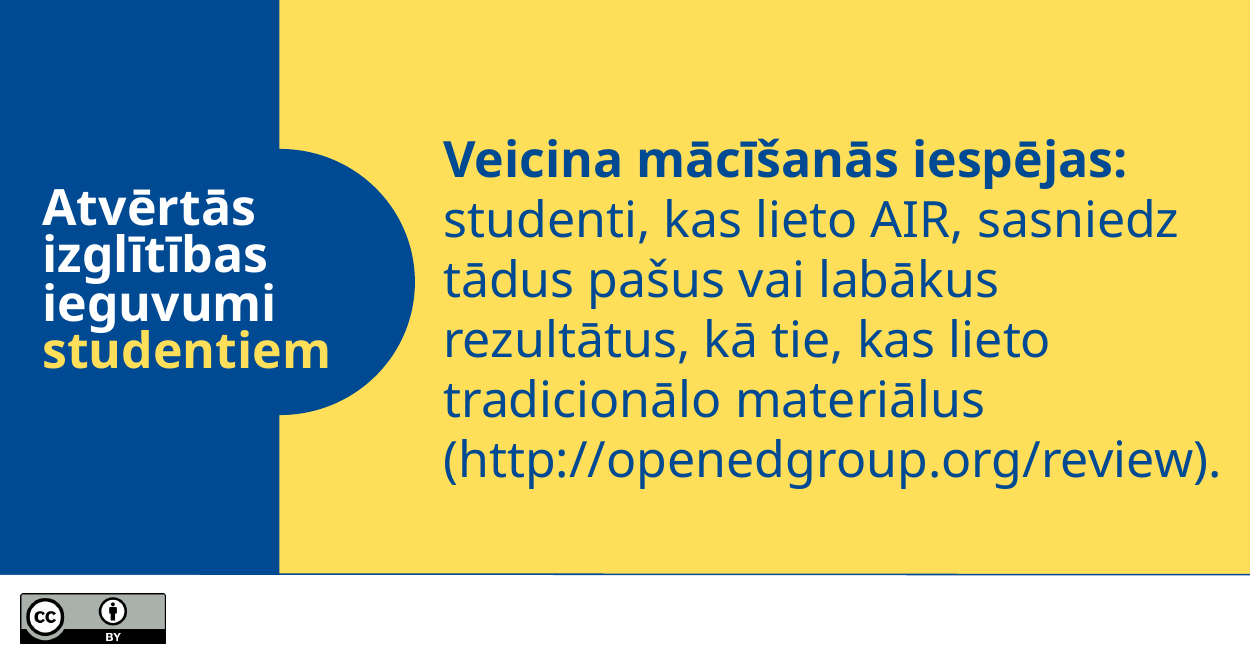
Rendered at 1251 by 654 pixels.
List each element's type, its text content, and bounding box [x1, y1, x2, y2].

picture [20, 592, 166, 645]
text_box [0, 582, 1250, 654]
text_box Atvērtās izglītības ieguvumi studentiem [27, 171, 368, 394]
text_box [0, 0, 280, 573]
text_box [368, 181, 415, 383]
text_box Veicina mācīšanās iespējas: studenti, kas lieto AIR, sasniedz tādus pašus vai labākus rezultātus, kā tie, kas lieto tradicionālo materiālus (http://openedgroup.org/review). [428, 112, 1250, 503]
text_box [207, 394, 353, 416]
text_box [206, 148, 355, 171]
